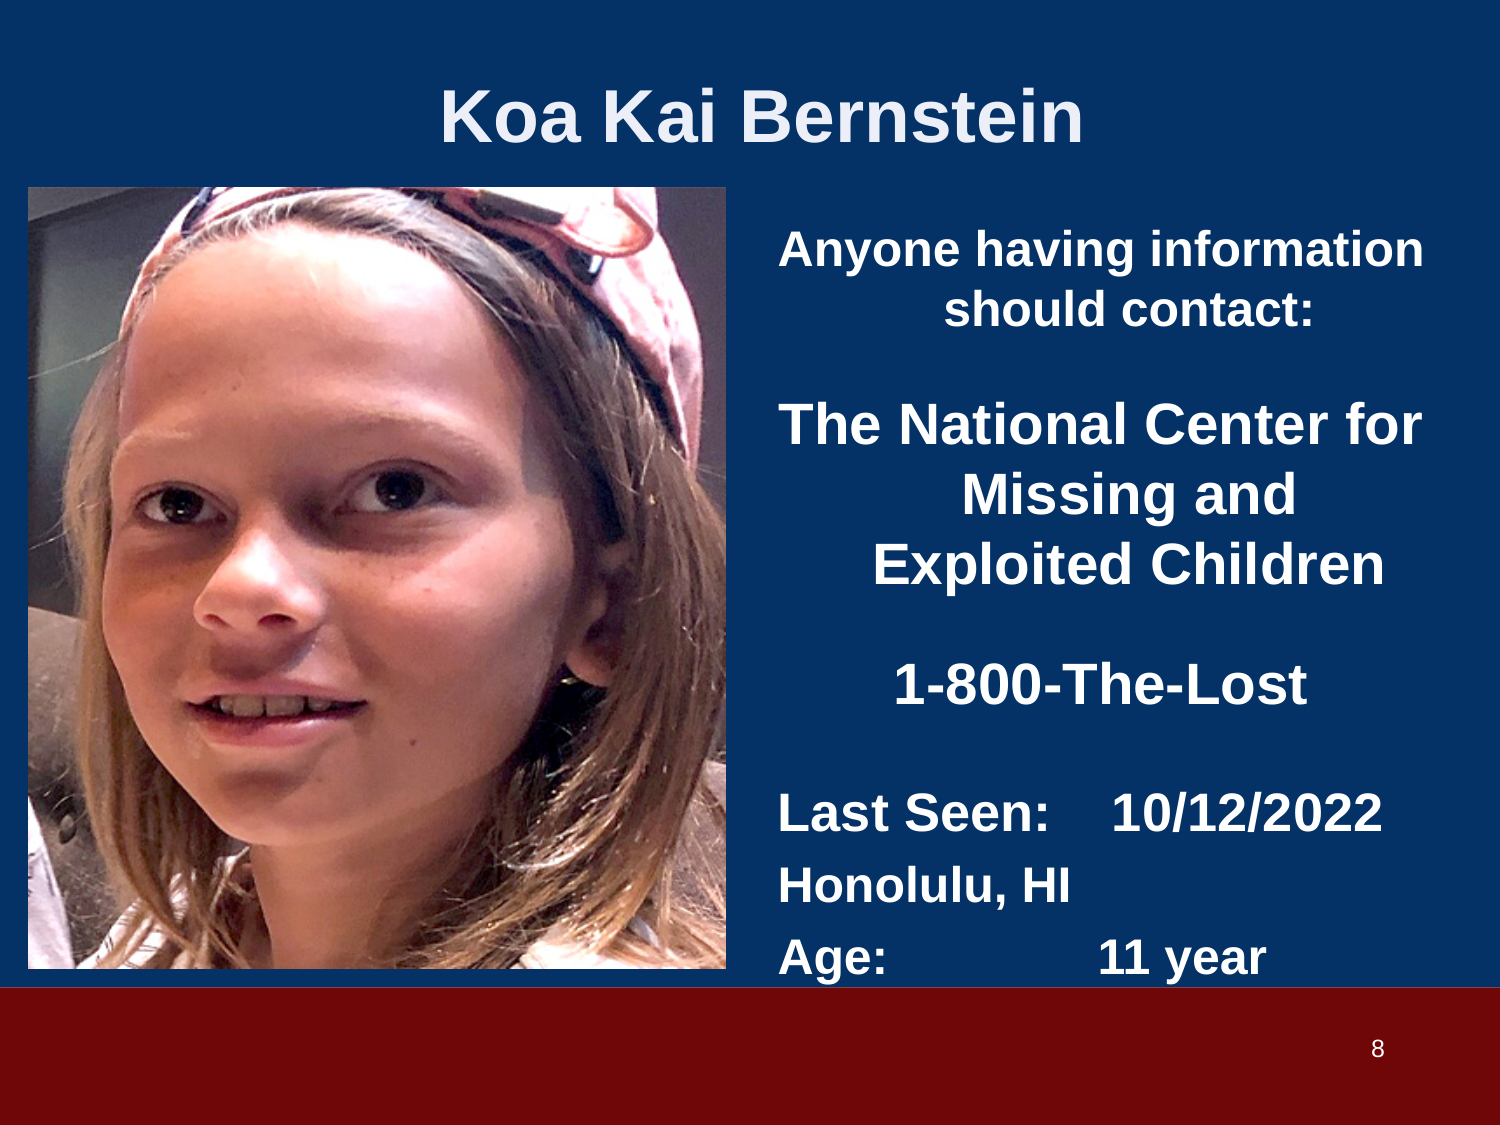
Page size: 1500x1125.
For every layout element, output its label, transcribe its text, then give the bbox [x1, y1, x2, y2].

list Anyone having information should contact: The National Center for Missing and Exploited Children 1-800-The-Lost Last Seen: 10/12/2022 Honolulu, HI Age: 11 year [762, 208, 1441, 990]
picture [27, 187, 726, 969]
slide_number 8 [1087, 1025, 1400, 1100]
title Koa Kai Bernstein [125, 37, 1400, 188]
